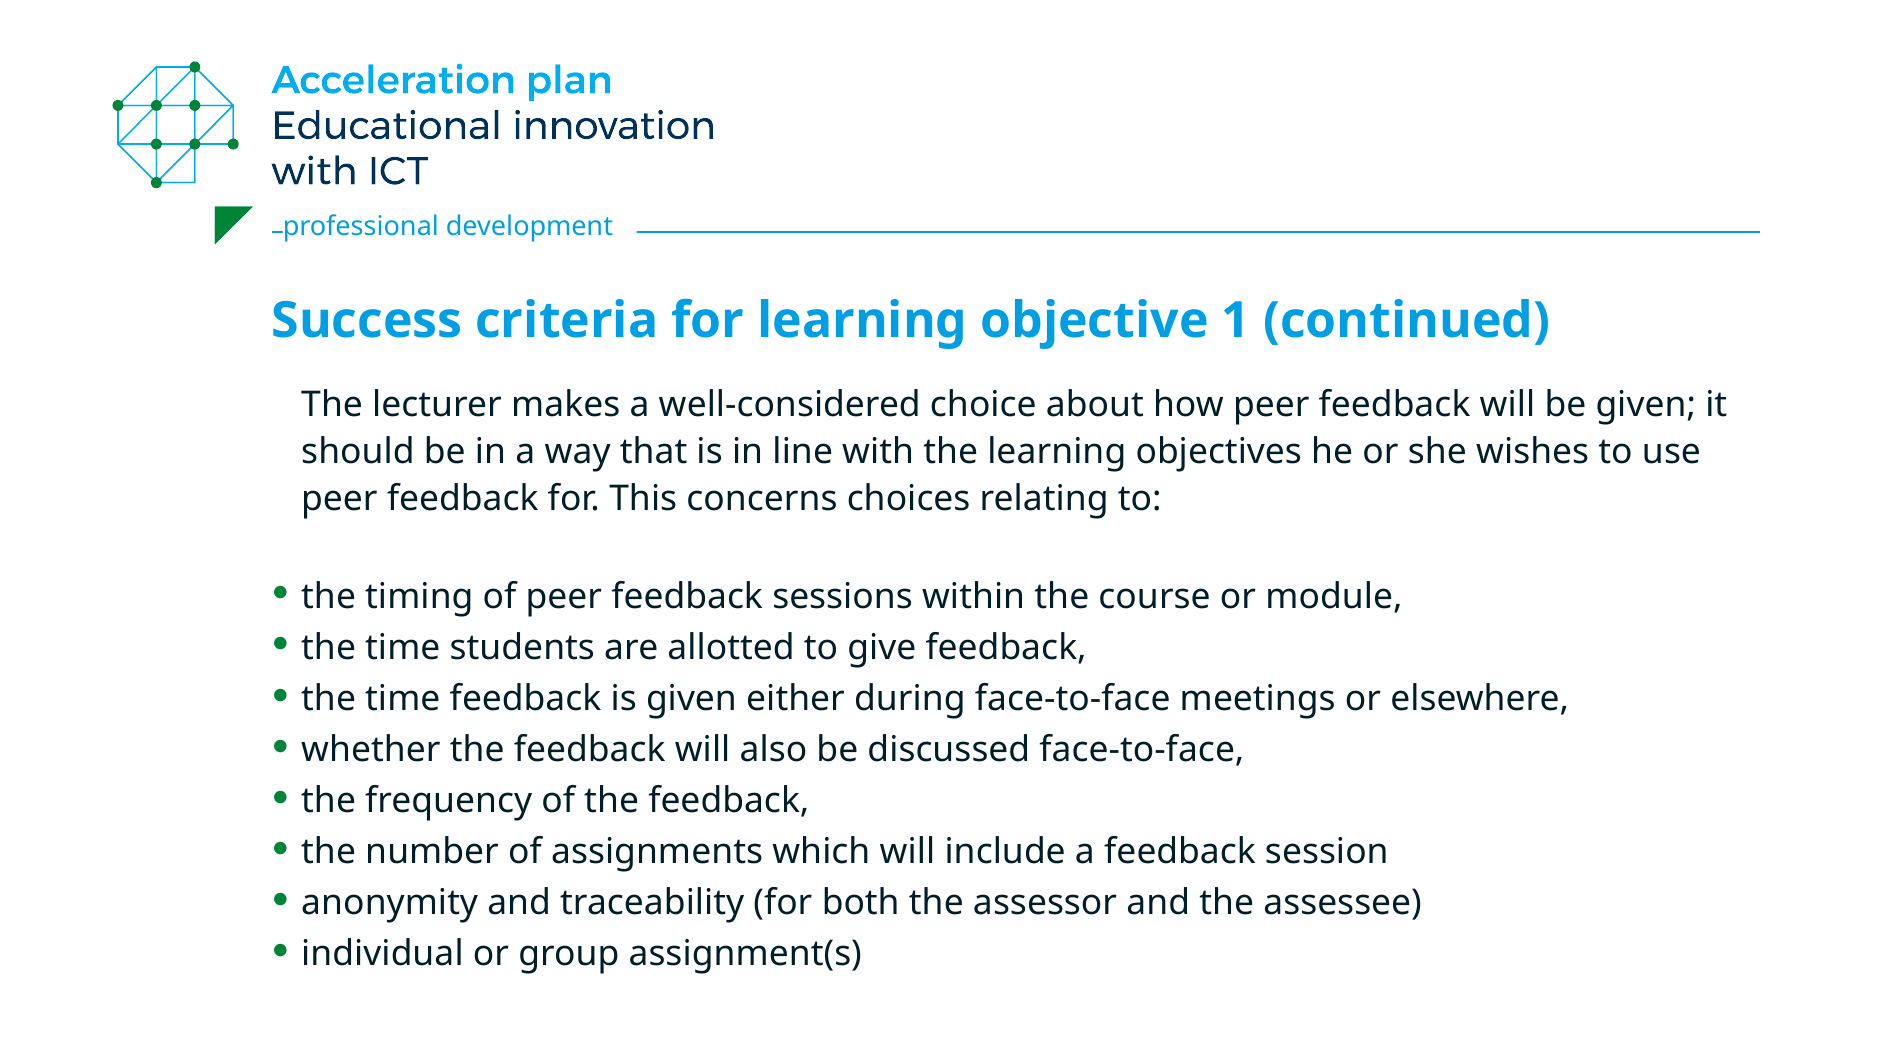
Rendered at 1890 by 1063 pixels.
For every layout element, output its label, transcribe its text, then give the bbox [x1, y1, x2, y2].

picture [0, 0, 717, 247]
title Success criteria for learning objective 1 (continued) [271, 287, 1735, 350]
list The lecturer makes a well-considered choice about how peer feedback will be given; it should be in a way that is in line with the learning objectives he or she wishes to use peer feedback for. This concerns choices relating to: the timing of peer feedback sessions within the course or module, the time students are allotted to give feedback, the time feedback is given either during face-to-face meetings or elsewhere, whether the feedback will also be discussed face-to-face, the frequency of the feedback, the number of assignments which will include a feedback session anonymity and traceability (for both the assessor and the assessee) individual or group assignment(s) [271, 376, 1735, 1021]
